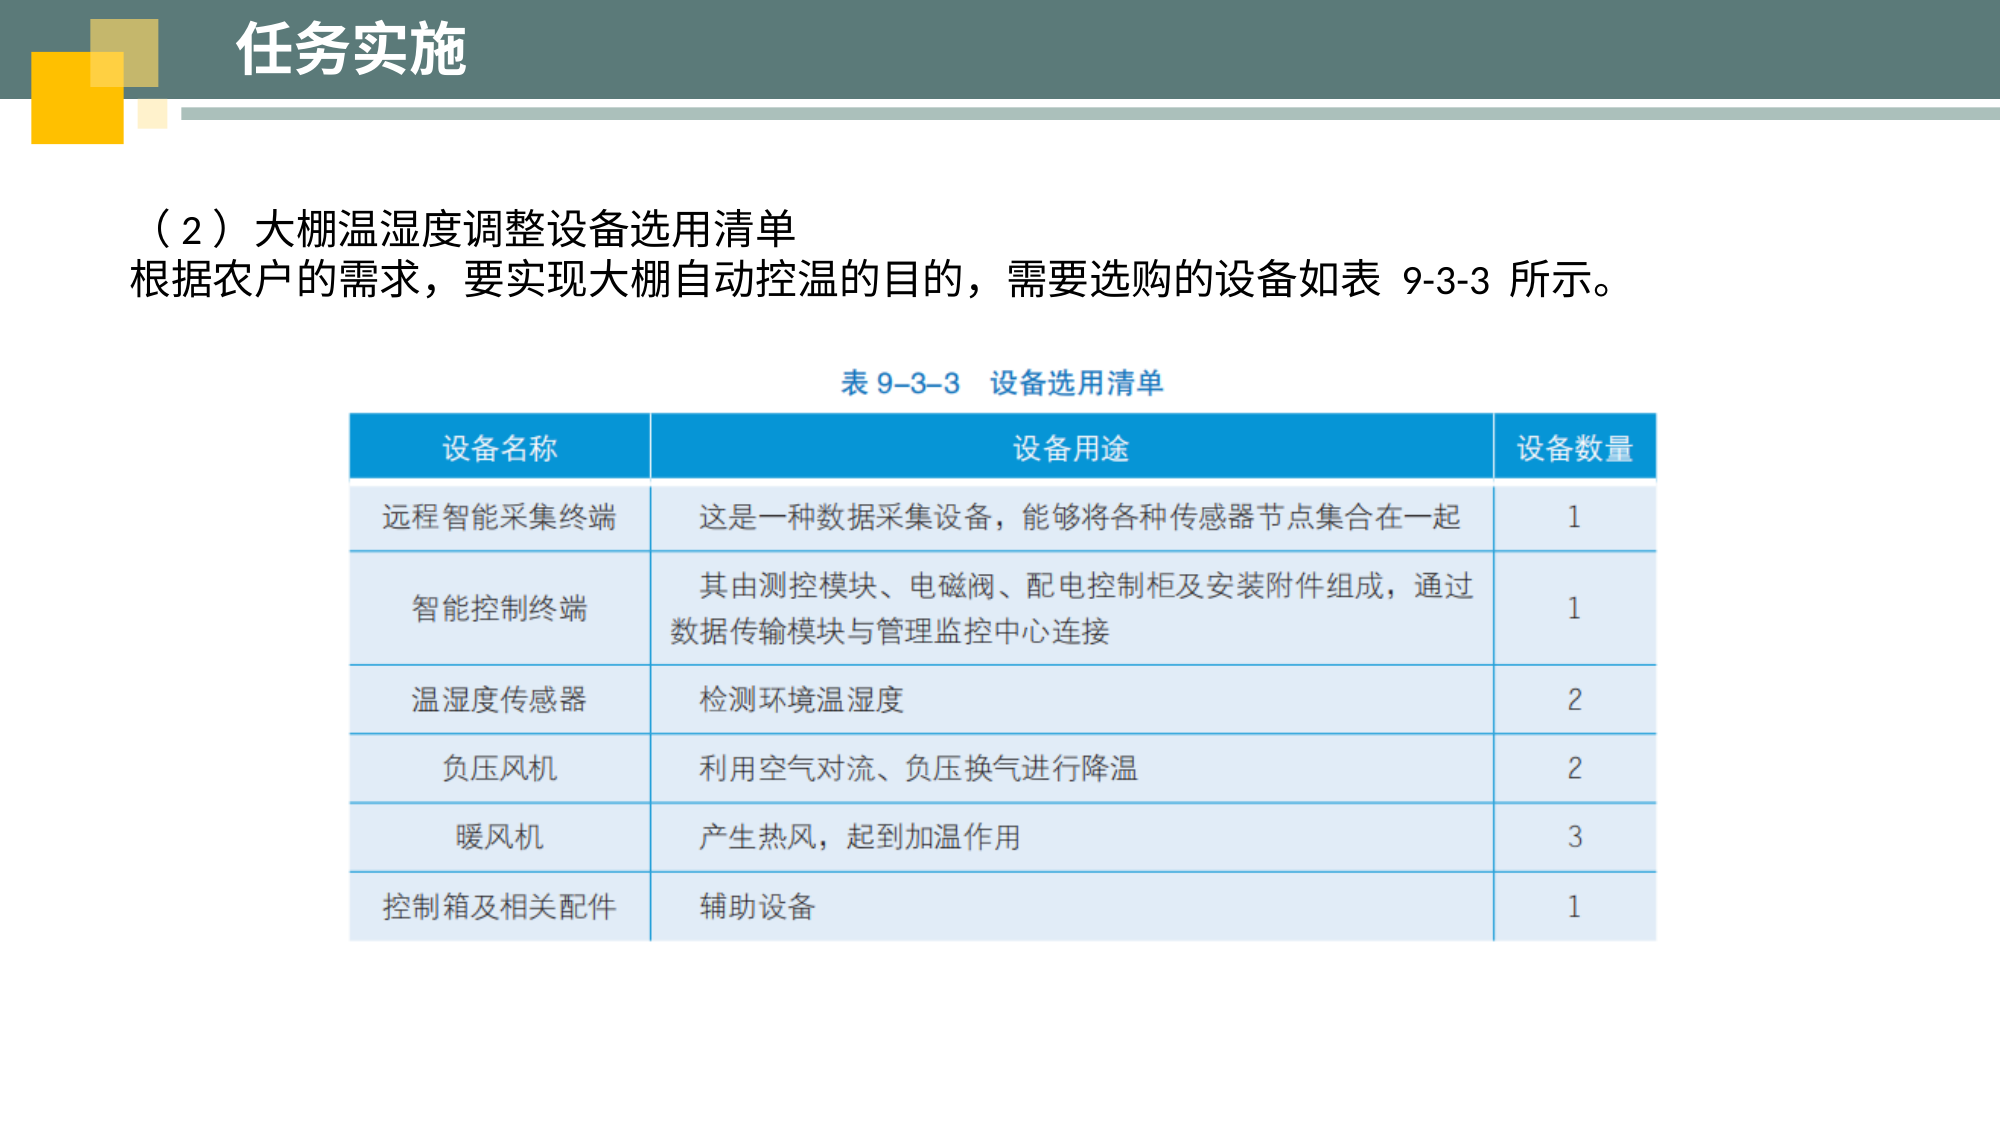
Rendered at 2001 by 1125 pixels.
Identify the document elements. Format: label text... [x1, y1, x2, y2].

text_box （2）大棚温湿度调整设备选用清单 根据农户的需求，要实现大棚自动控温的目的，需要选购的设备如表 9-3-3 所示。 [114, 195, 1710, 311]
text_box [0, 0, 2000, 145]
picture [326, 337, 1685, 969]
